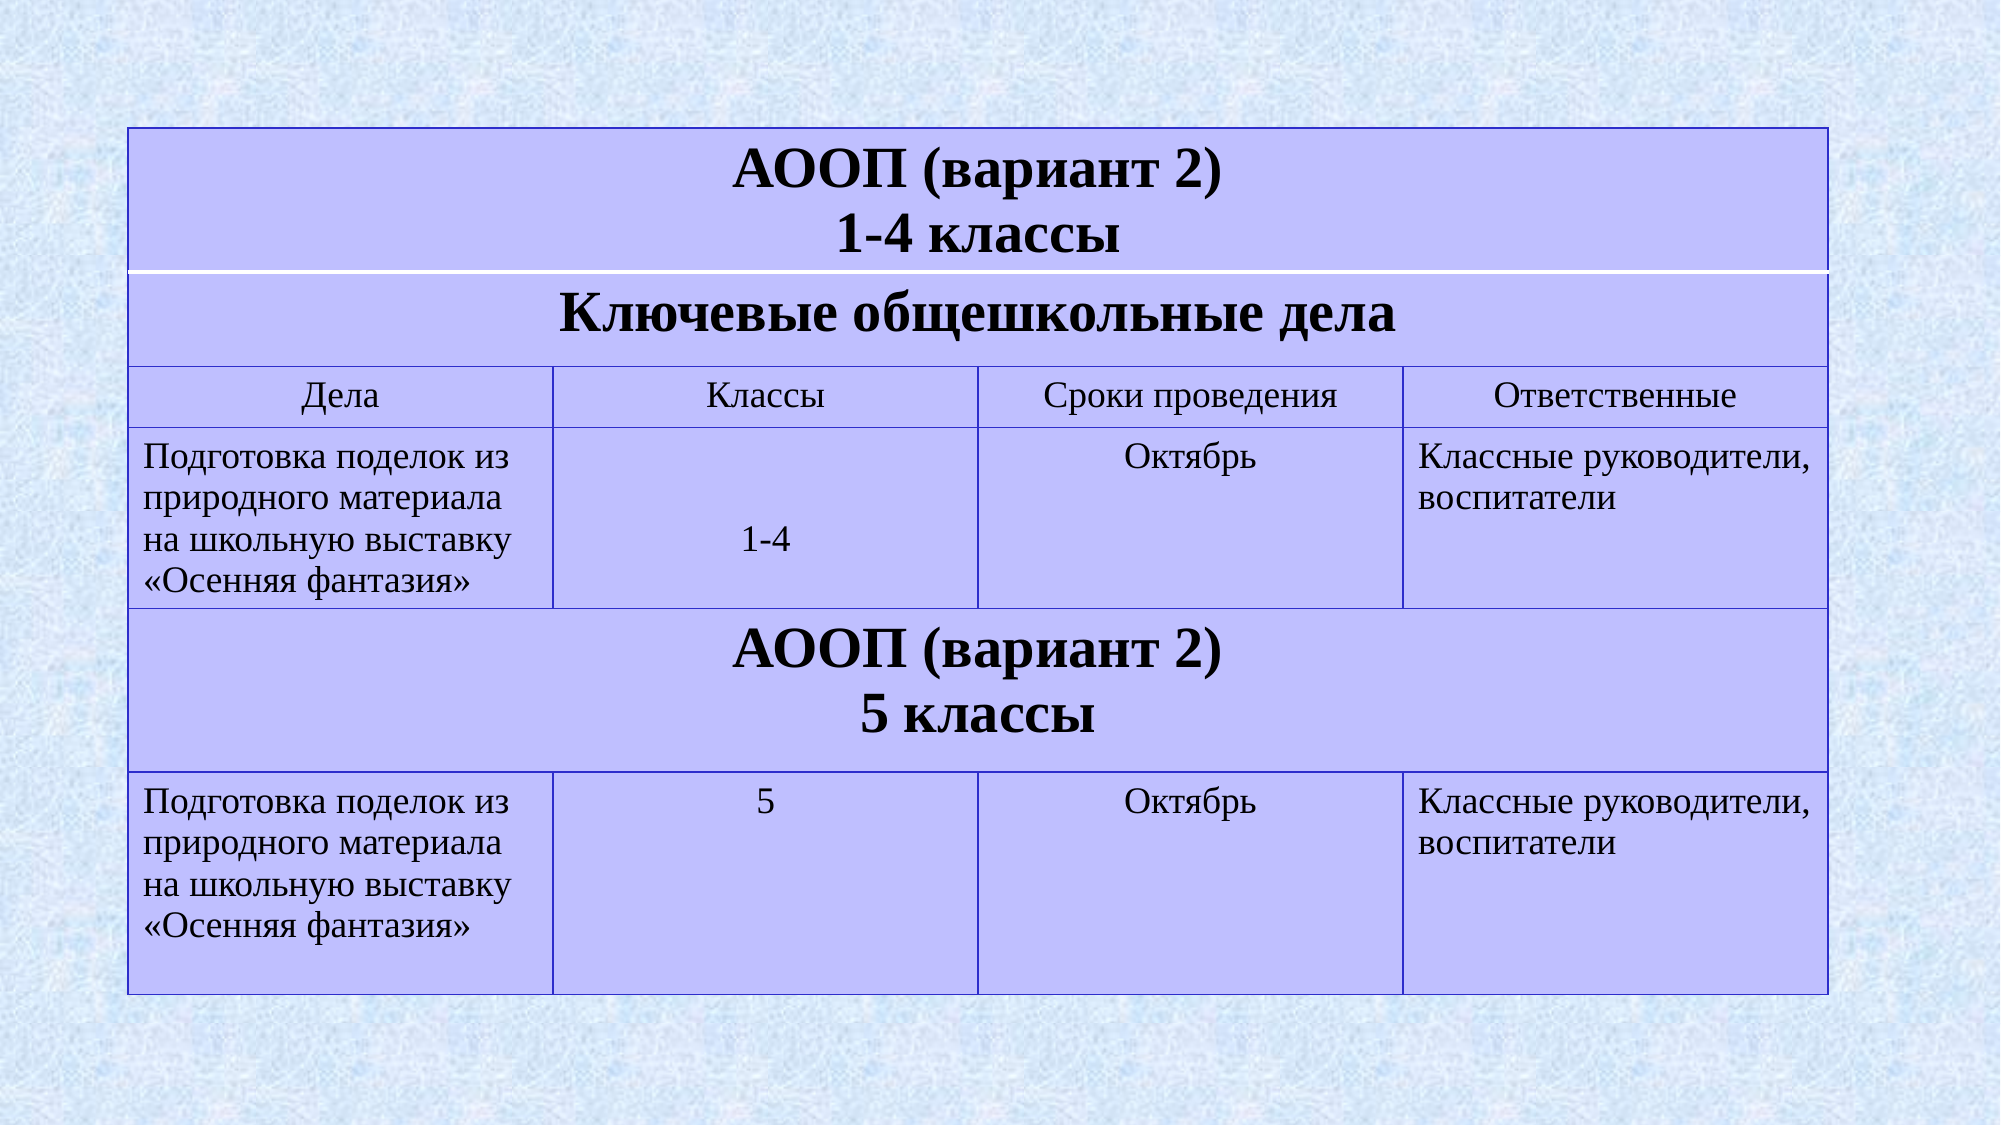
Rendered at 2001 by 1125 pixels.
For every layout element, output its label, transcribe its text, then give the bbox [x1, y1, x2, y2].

table_cell 5 [554, 773, 977, 994]
table_header АООП (вариант 2) 1-4 классы [129, 129, 1827, 270]
table_cell 1-4 [554, 428, 977, 608]
table_cell Подготовка поделок из природного материала на школьную выставку «Осенняя фантазия» [129, 428, 552, 608]
table_cell Октябрь [979, 428, 1402, 608]
table_cell Октябрь [979, 773, 1402, 994]
table_cell Классные руководители, воспитатели [1404, 773, 1827, 994]
table_cell Ответственные [1404, 367, 1827, 427]
table_cell АООП (вариант 2) 5 классы [129, 609, 1827, 771]
table_cell Сроки проведения [979, 367, 1402, 427]
table_cell Подготовка поделок из природного материала на школьную выставку «Осенняя фантазия» [129, 773, 552, 994]
table_cell Классы [554, 367, 977, 427]
table_cell Классные руководители, воспитатели [1404, 428, 1827, 608]
table_cell Дела [129, 367, 552, 427]
picture [0, 0, 2001, 1125]
table_cell Ключевые общешкольные дела [129, 274, 1827, 366]
